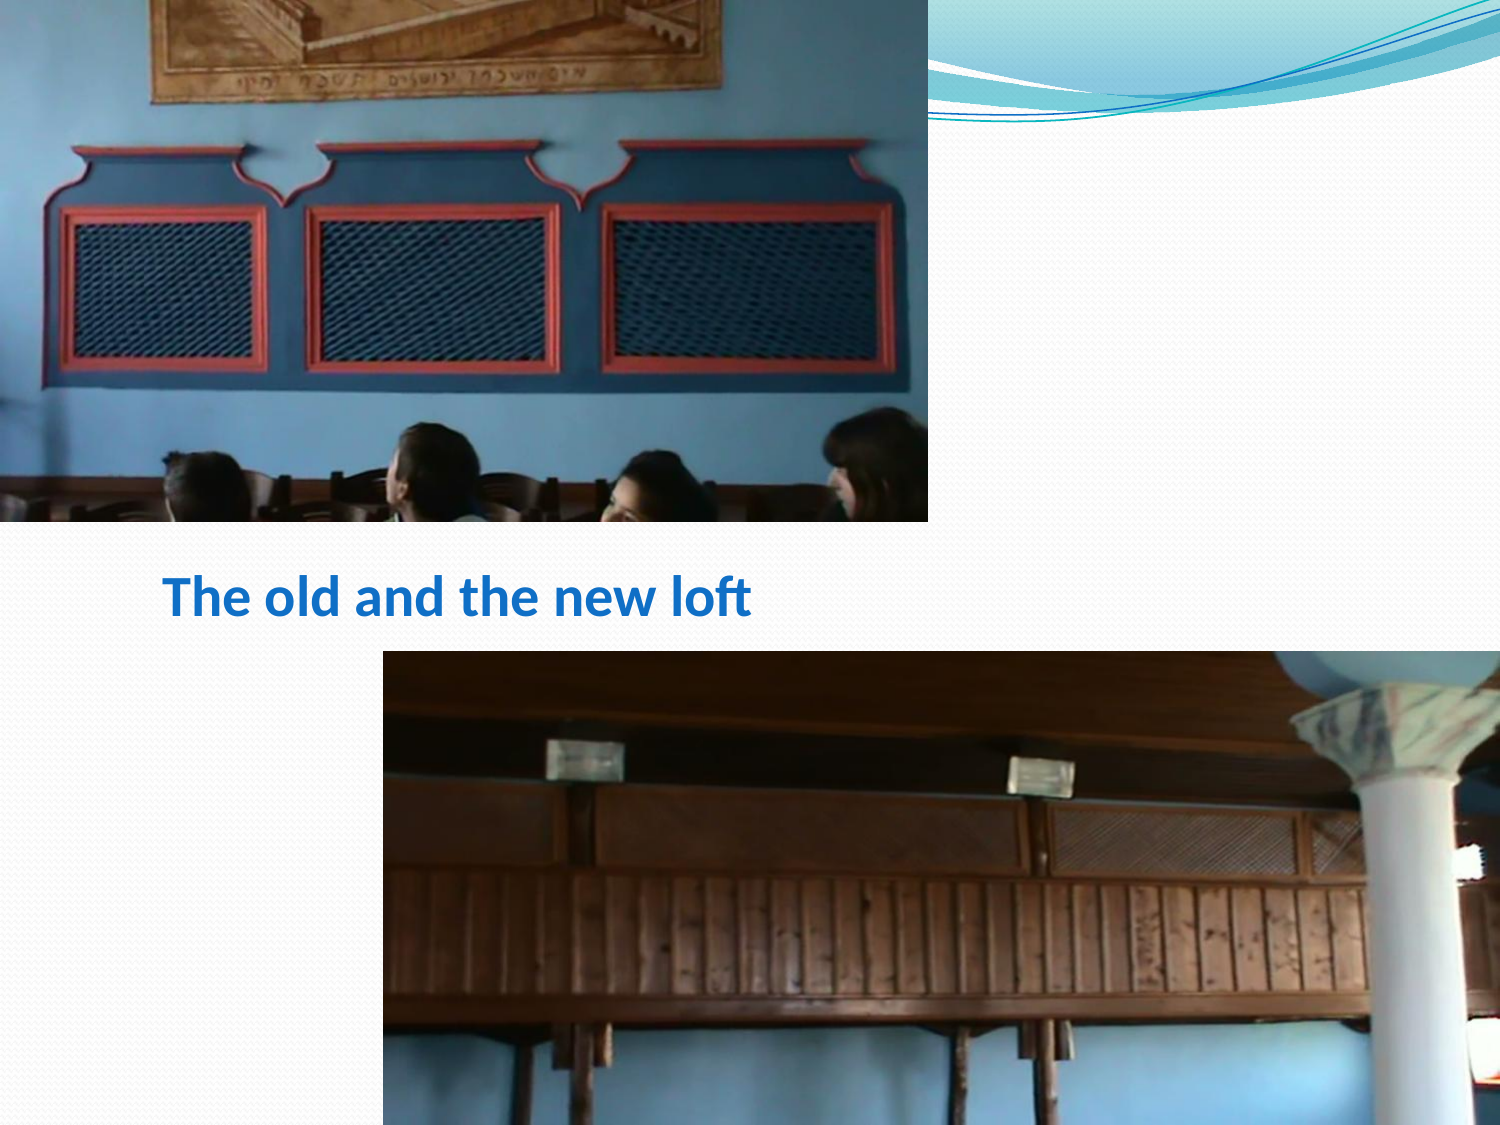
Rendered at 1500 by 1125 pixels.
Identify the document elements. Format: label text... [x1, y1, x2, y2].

picture [383, 651, 1500, 1125]
text_box The old and the new loft [147, 550, 1376, 636]
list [0, 0, 928, 522]
